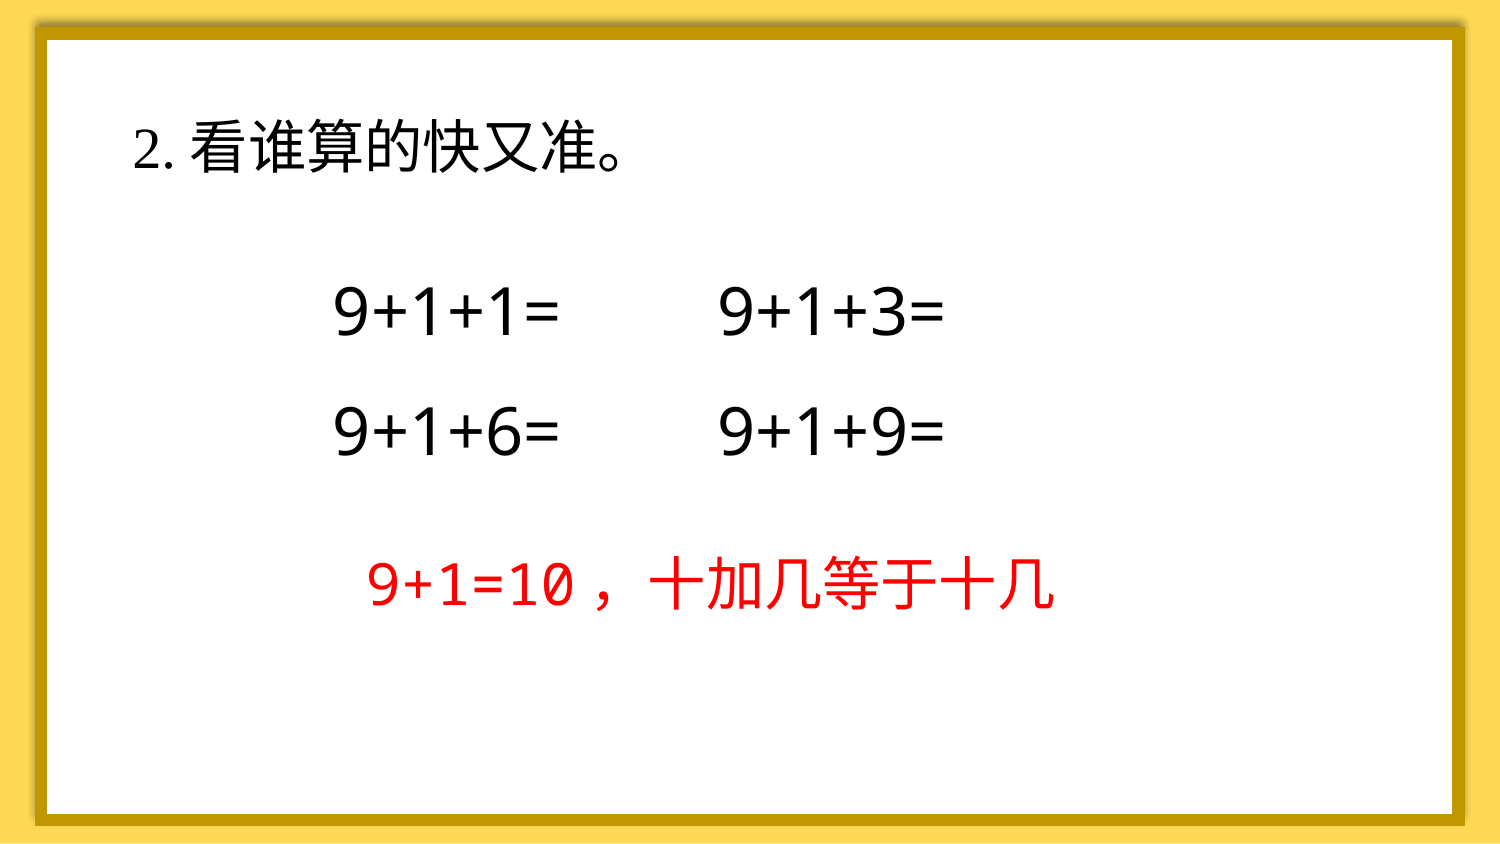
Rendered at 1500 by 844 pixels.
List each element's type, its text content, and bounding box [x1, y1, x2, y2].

text_box 2.看谁算的快又准。 [117, 102, 671, 188]
text_box 9+1+1= 9+1+3= 9+1+6= 9+1+9= [252, 221, 1186, 606]
text_box 9+1=10，十加几等于十几 [336, 539, 1071, 625]
